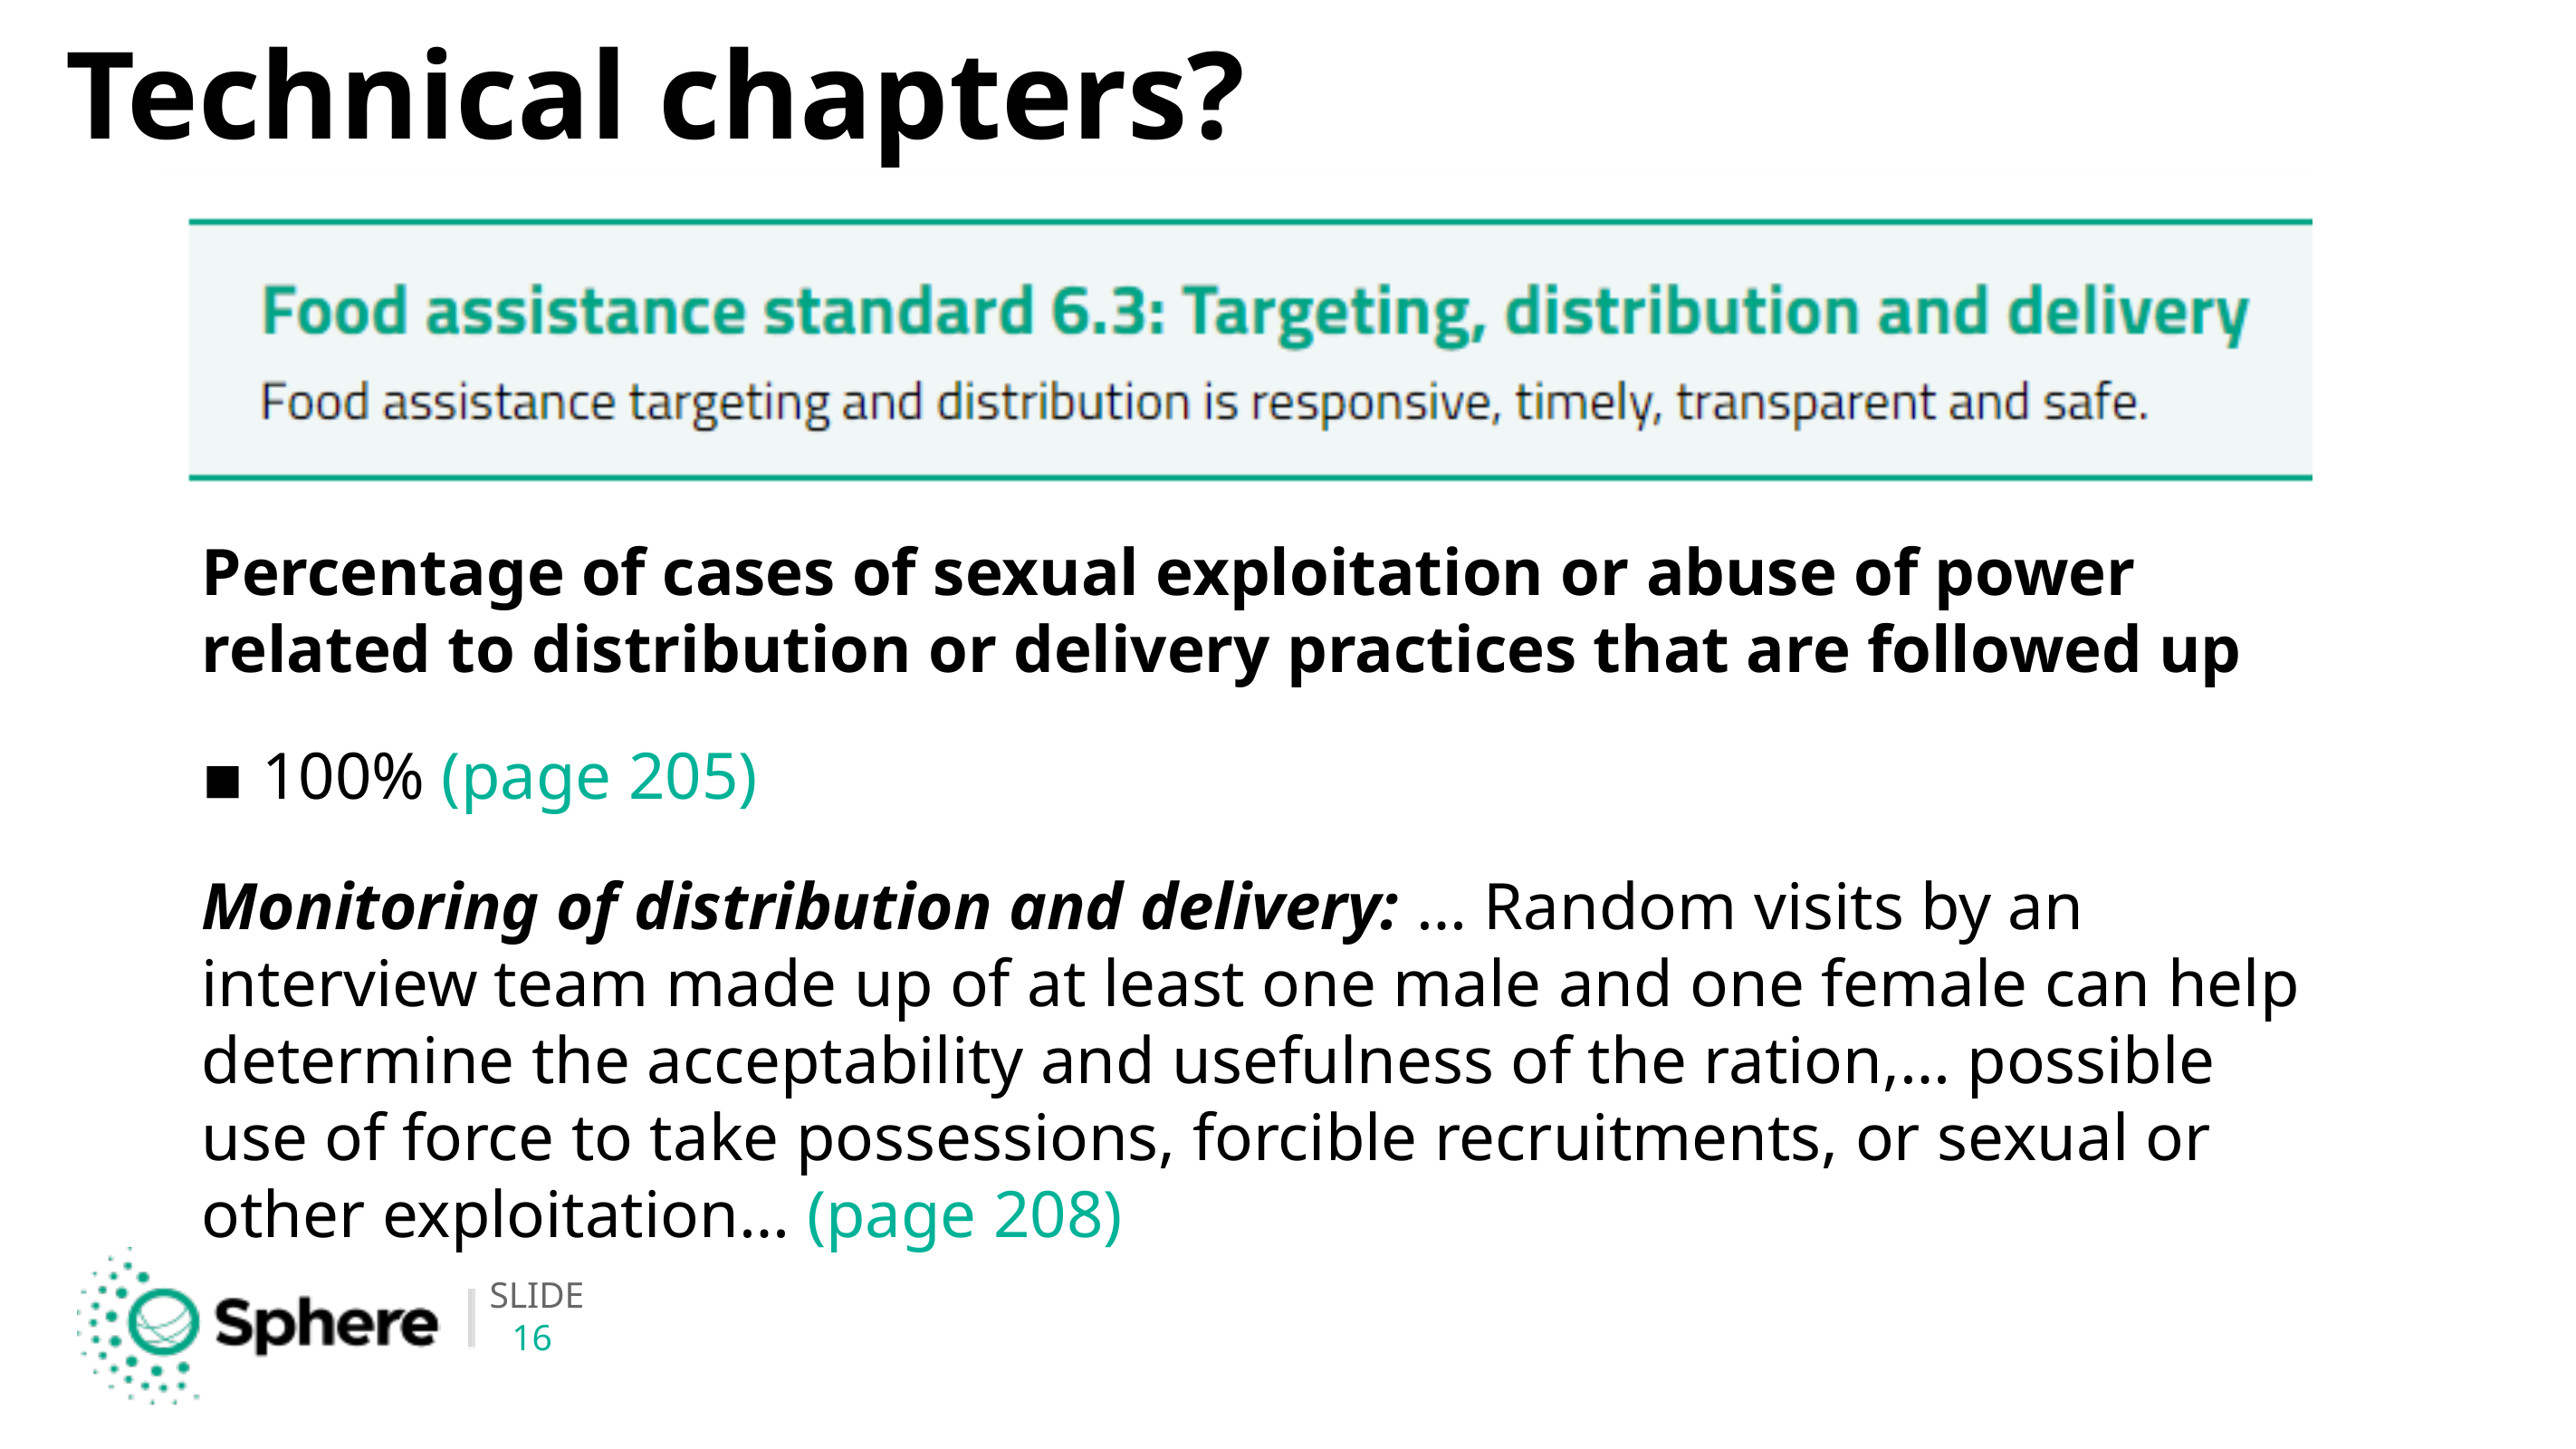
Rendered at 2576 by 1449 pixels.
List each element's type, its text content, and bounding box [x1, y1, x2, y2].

title Technical chapters? [57, 10, 2131, 179]
slide_number 16 [503, 1307, 568, 1369]
picture [77, 1247, 441, 1407]
picture [155, 173, 2313, 552]
list Percentage of cases of sexual exploitation or abuse of power related to distribution or delivery practices that are followed up ▪ 100% (page 205) [193, 562, 2313, 800]
picture [468, 1289, 479, 1349]
text_box Monitoring of distribution and delivery: … Random visits by an interview team made up of at least one male and one female can help determine the acceptability and usefulness of the ration,… possible use of force to take possessions, forcible recruitments, or sexual or other exploitation… (page 208) [194, 858, 2313, 1265]
